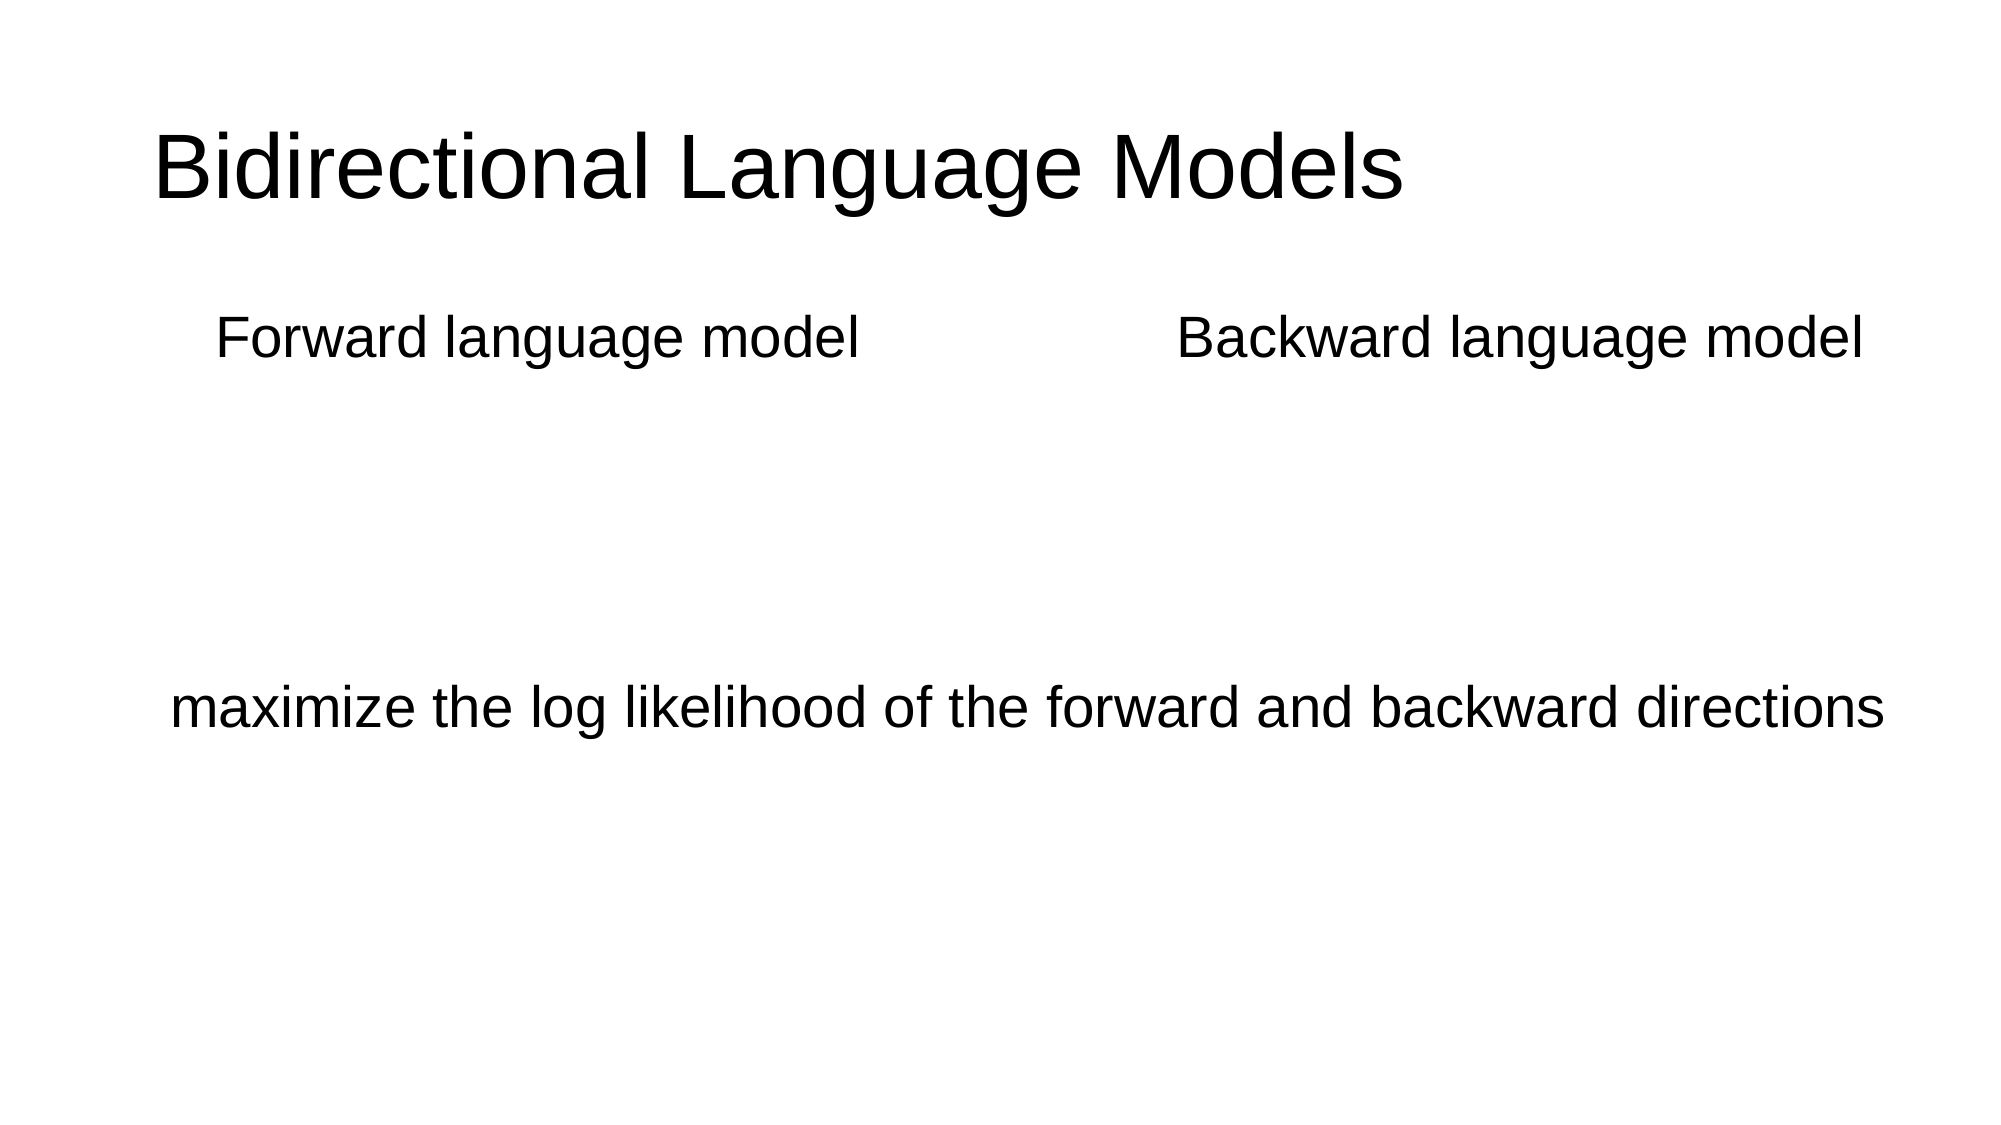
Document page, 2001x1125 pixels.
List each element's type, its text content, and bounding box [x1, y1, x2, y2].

title Bidirectional Language Models [137, 59, 1863, 278]
